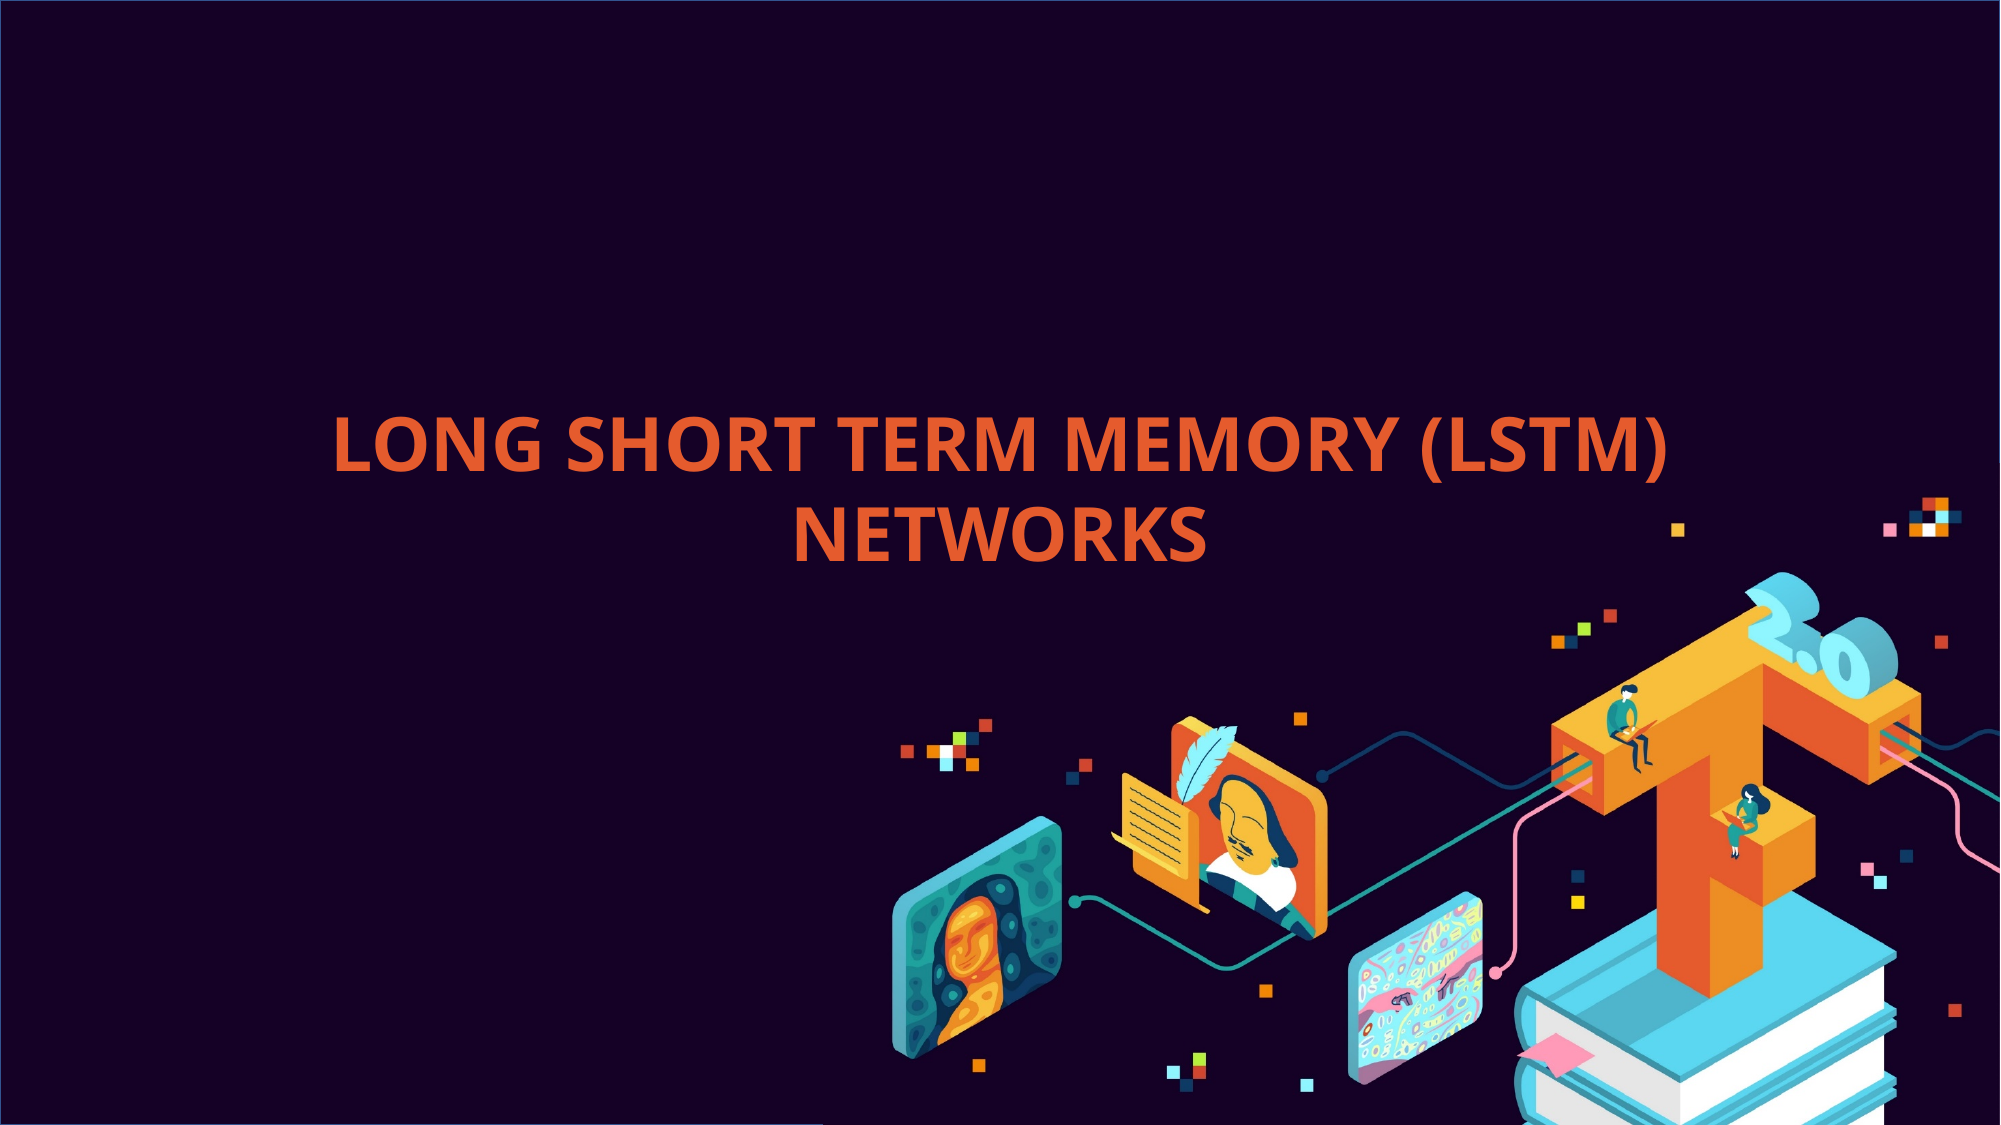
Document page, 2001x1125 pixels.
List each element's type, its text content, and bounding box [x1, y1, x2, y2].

picture [823, 463, 2000, 1125]
text_box LONG SHORT TERM MEMORY (LSTM) NETWORKS [193, 389, 1807, 584]
text_box [0, 0, 2000, 1125]
